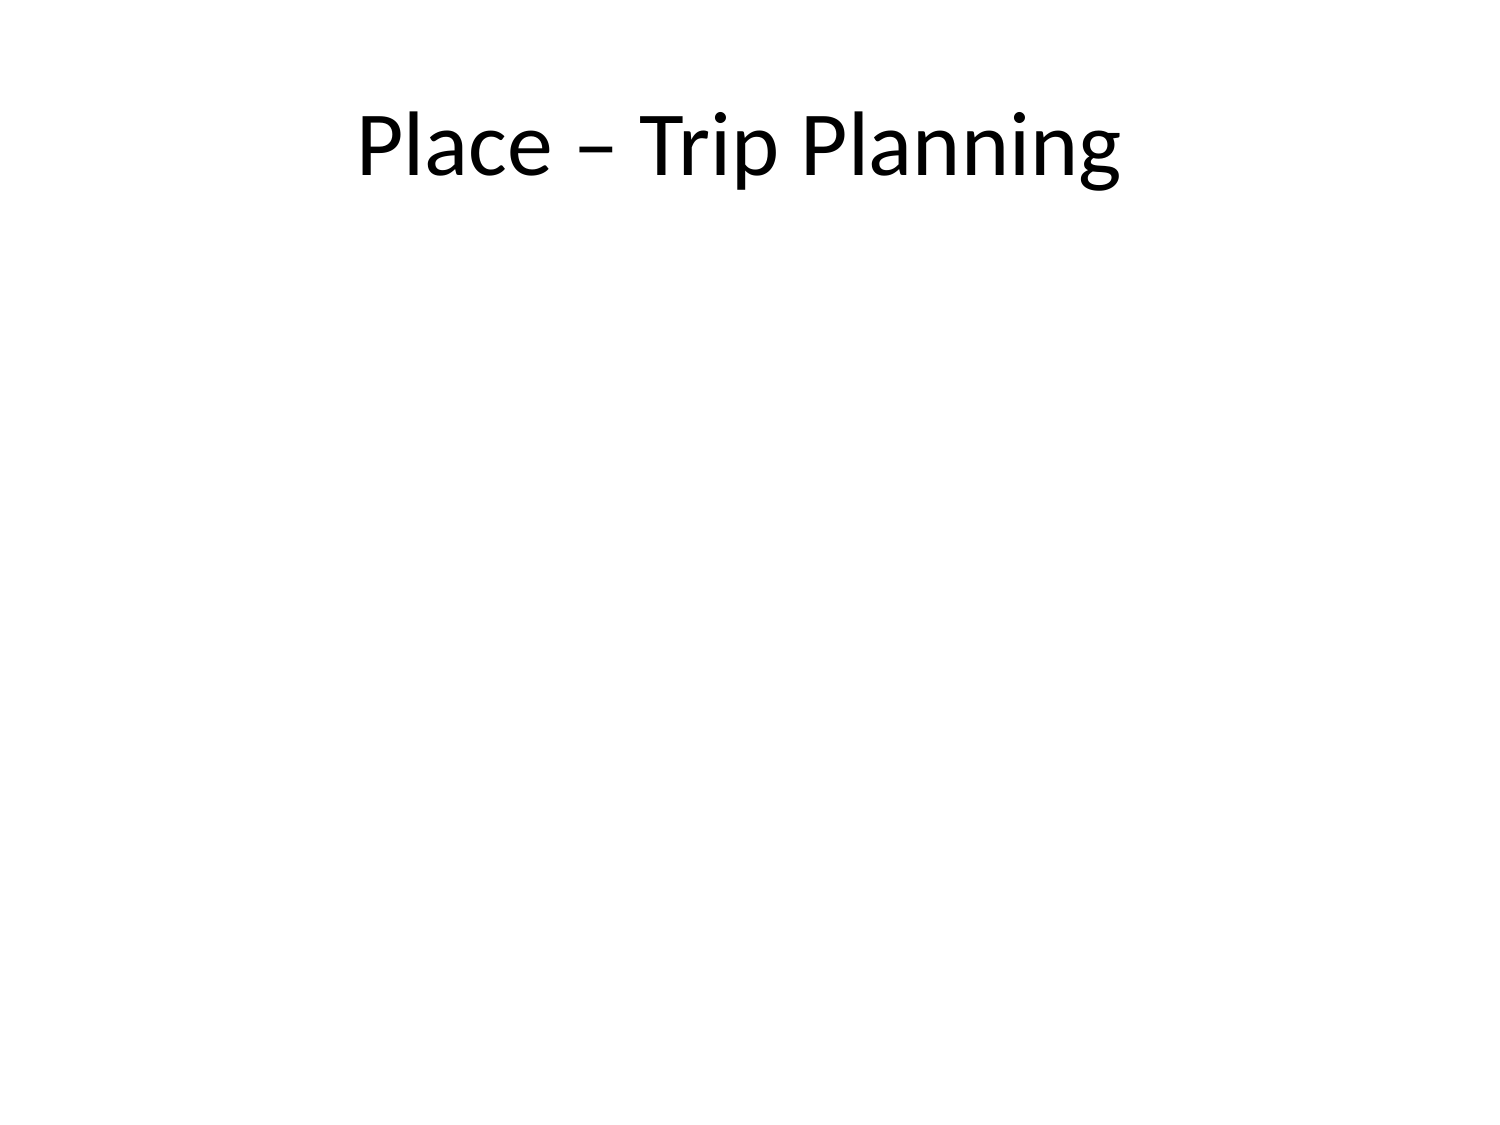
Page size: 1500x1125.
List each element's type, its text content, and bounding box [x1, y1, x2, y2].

title Place – Trip Planning [75, 45, 1425, 233]
